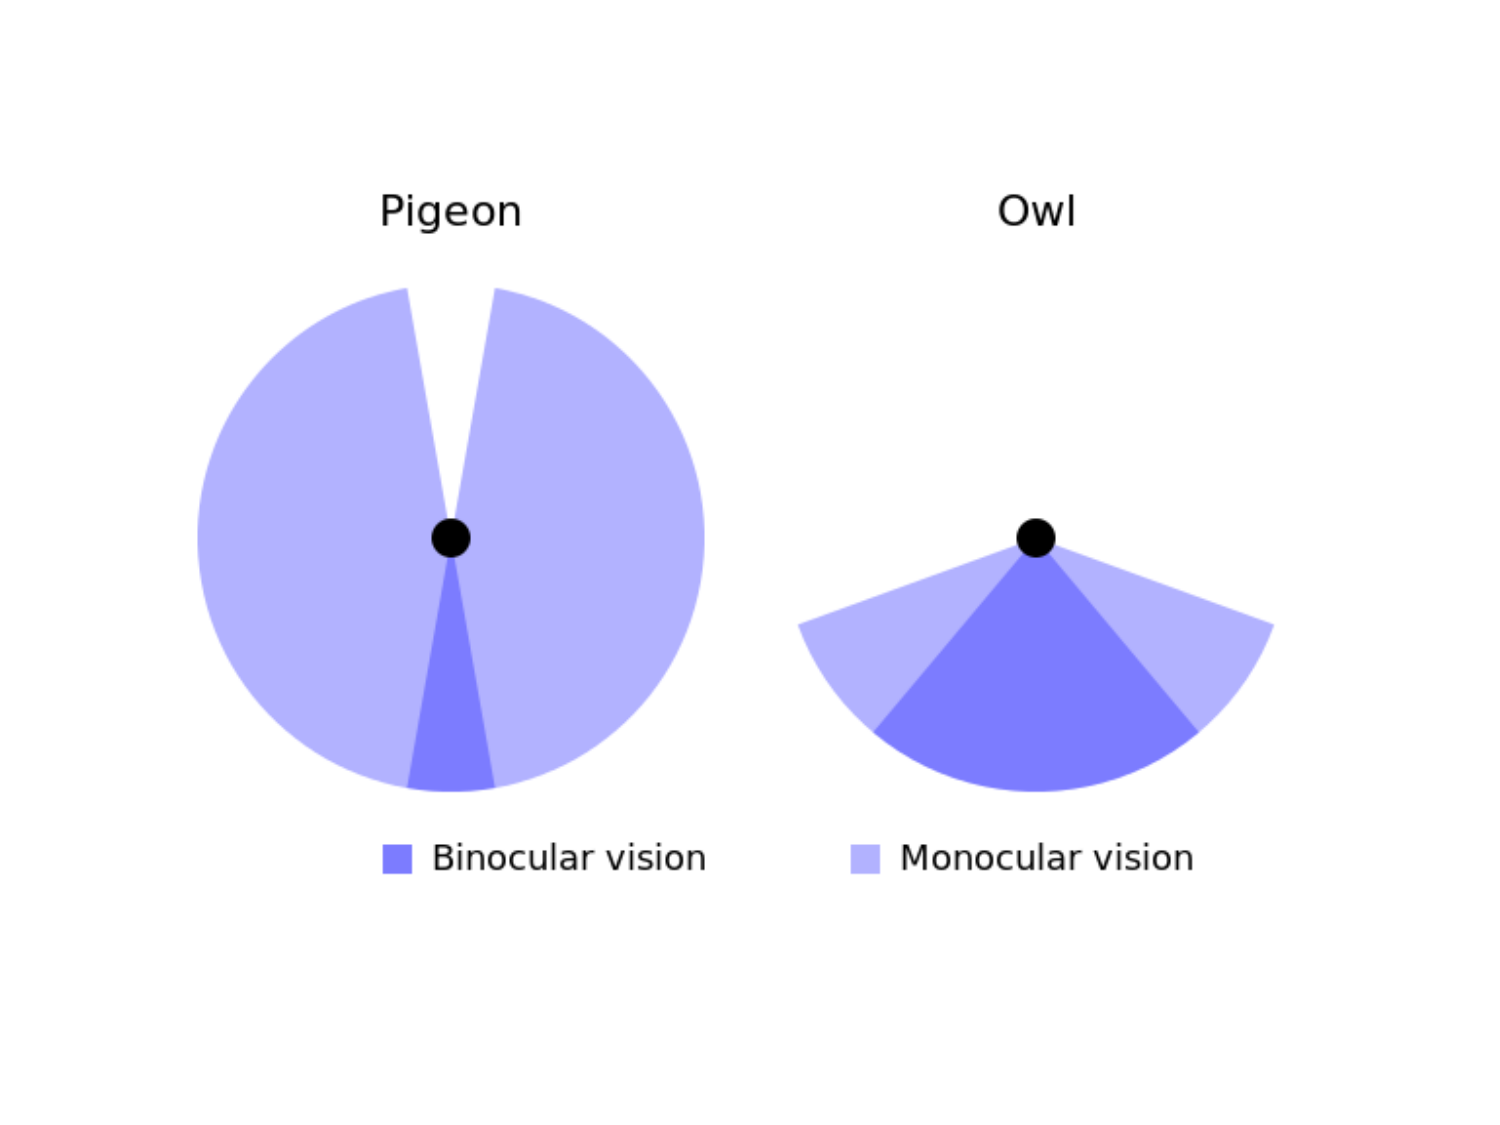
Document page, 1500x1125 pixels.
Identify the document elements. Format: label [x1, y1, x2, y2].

picture [159, 148, 1329, 929]
